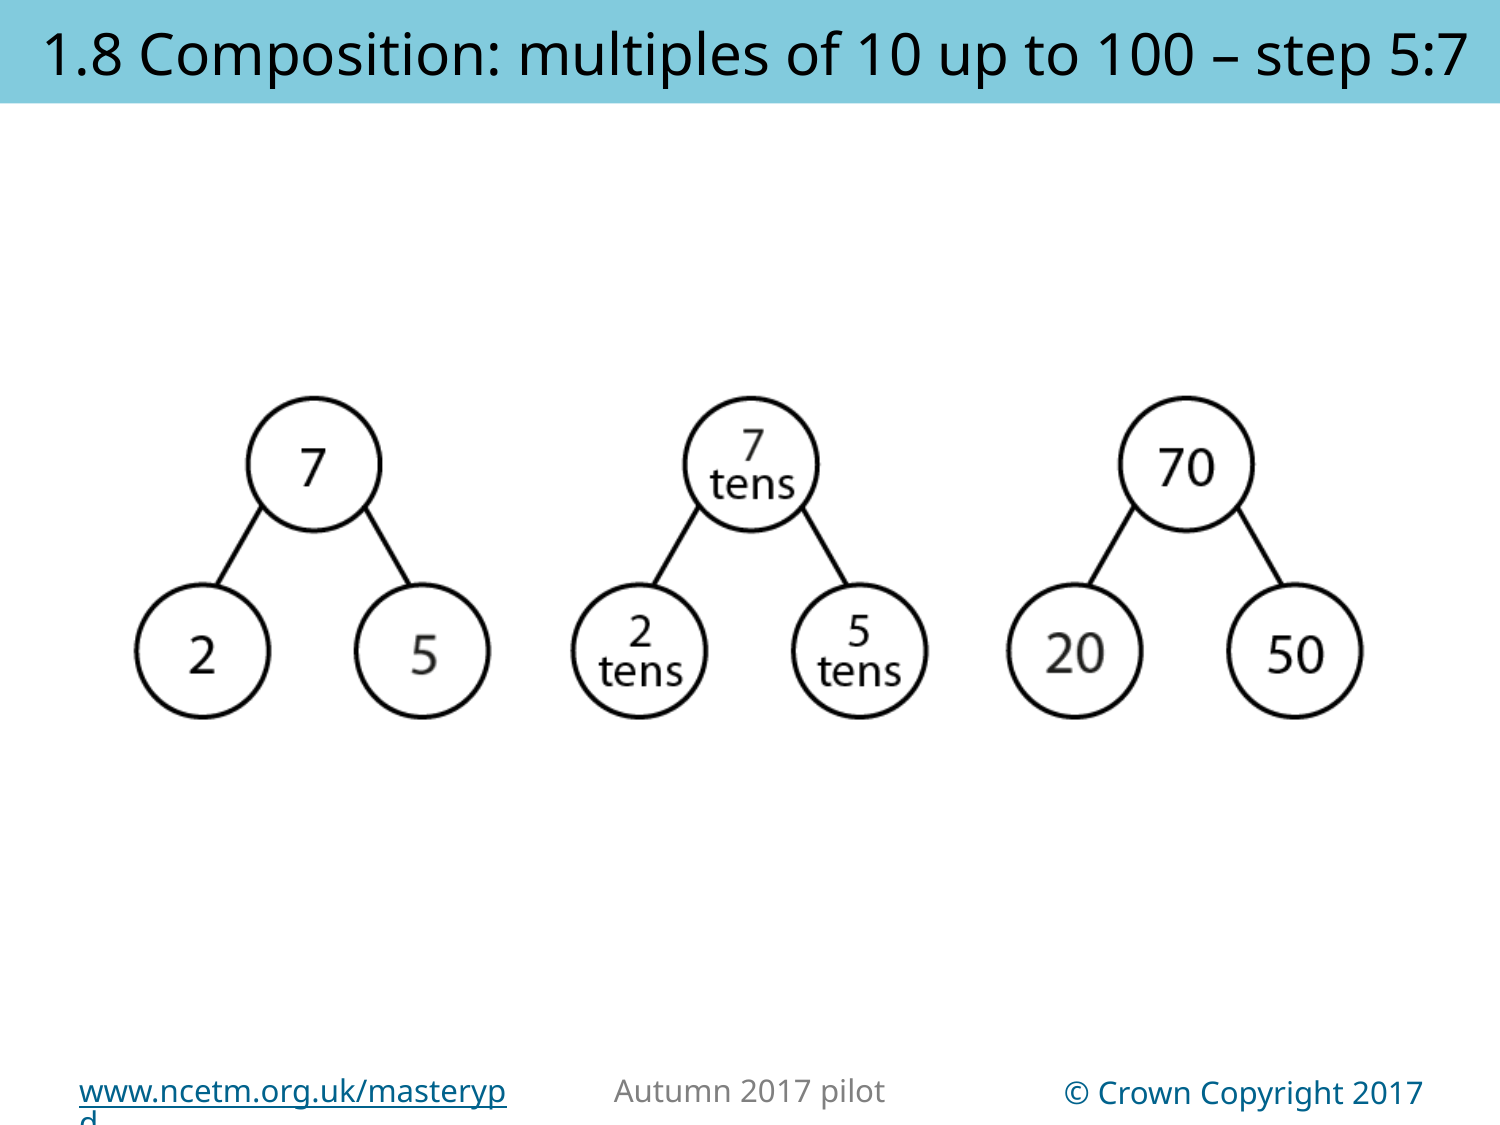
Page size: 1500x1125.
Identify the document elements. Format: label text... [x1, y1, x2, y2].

picture [560, 374, 940, 751]
picture [995, 377, 1374, 753]
picture [96, 374, 514, 751]
list 1.8 Composition: multiples of 10 up to 100 – step 5:7 [0, 0, 1500, 104]
